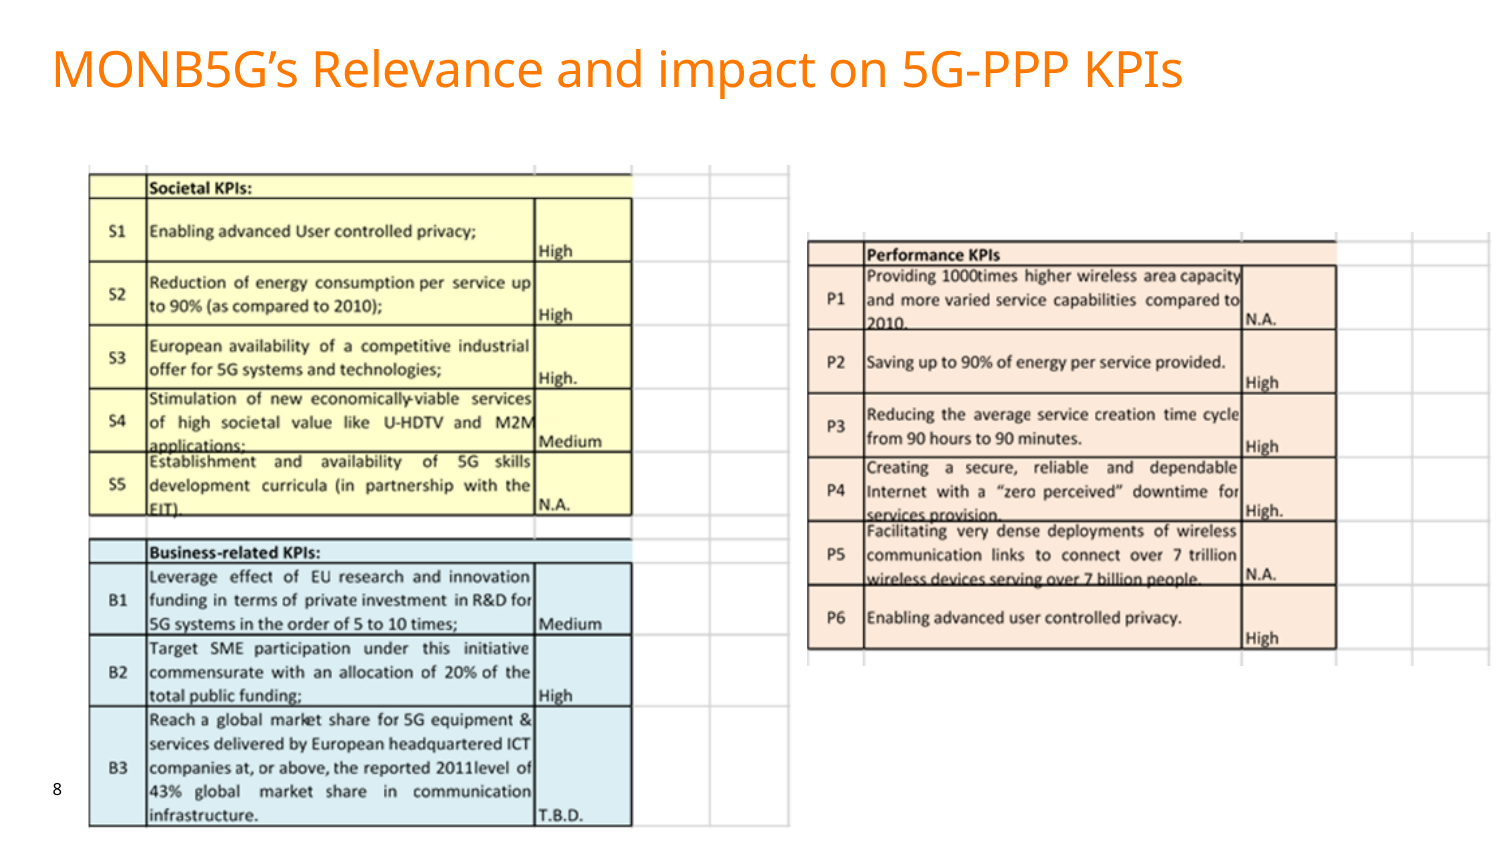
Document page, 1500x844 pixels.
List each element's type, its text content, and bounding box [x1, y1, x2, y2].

title MONB5G’s Relevance and impact on 5G-PPP KPIs [51, 43, 1449, 166]
picture [806, 232, 1500, 667]
picture [88, 165, 800, 844]
